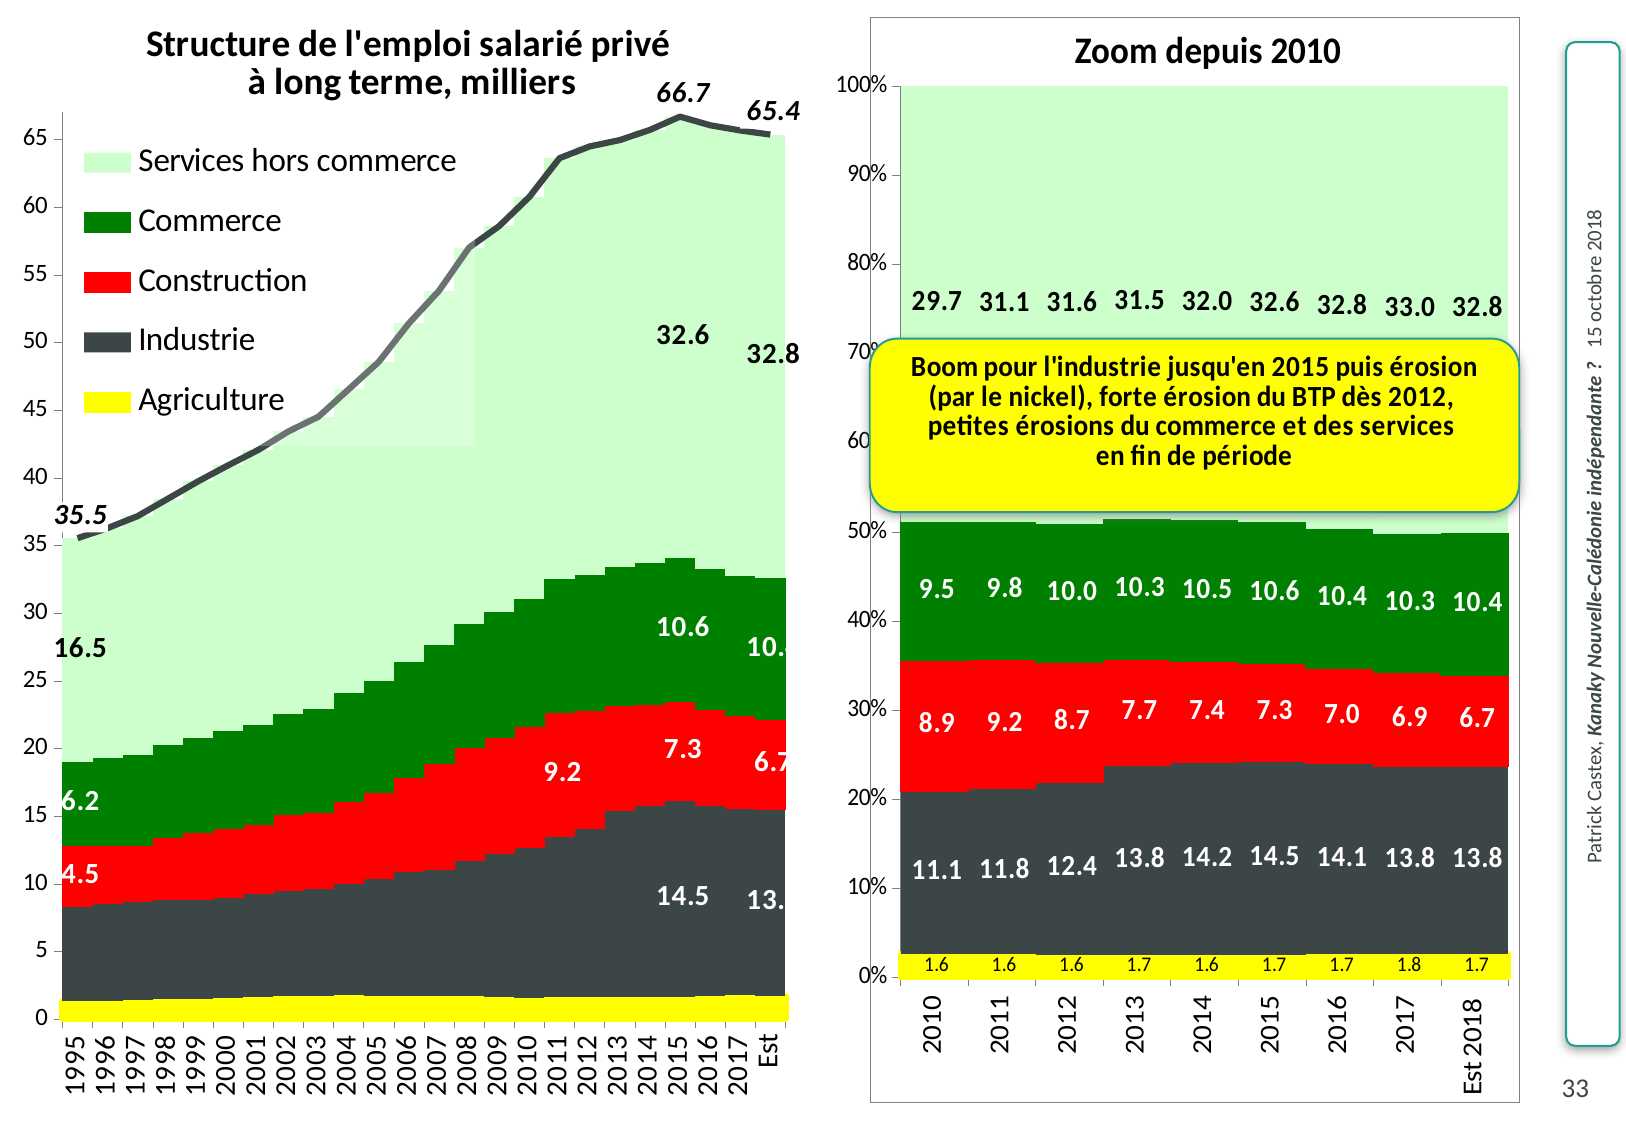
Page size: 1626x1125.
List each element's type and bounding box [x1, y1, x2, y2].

chart [22, 16, 802, 1103]
chart [834, 16, 1531, 1103]
